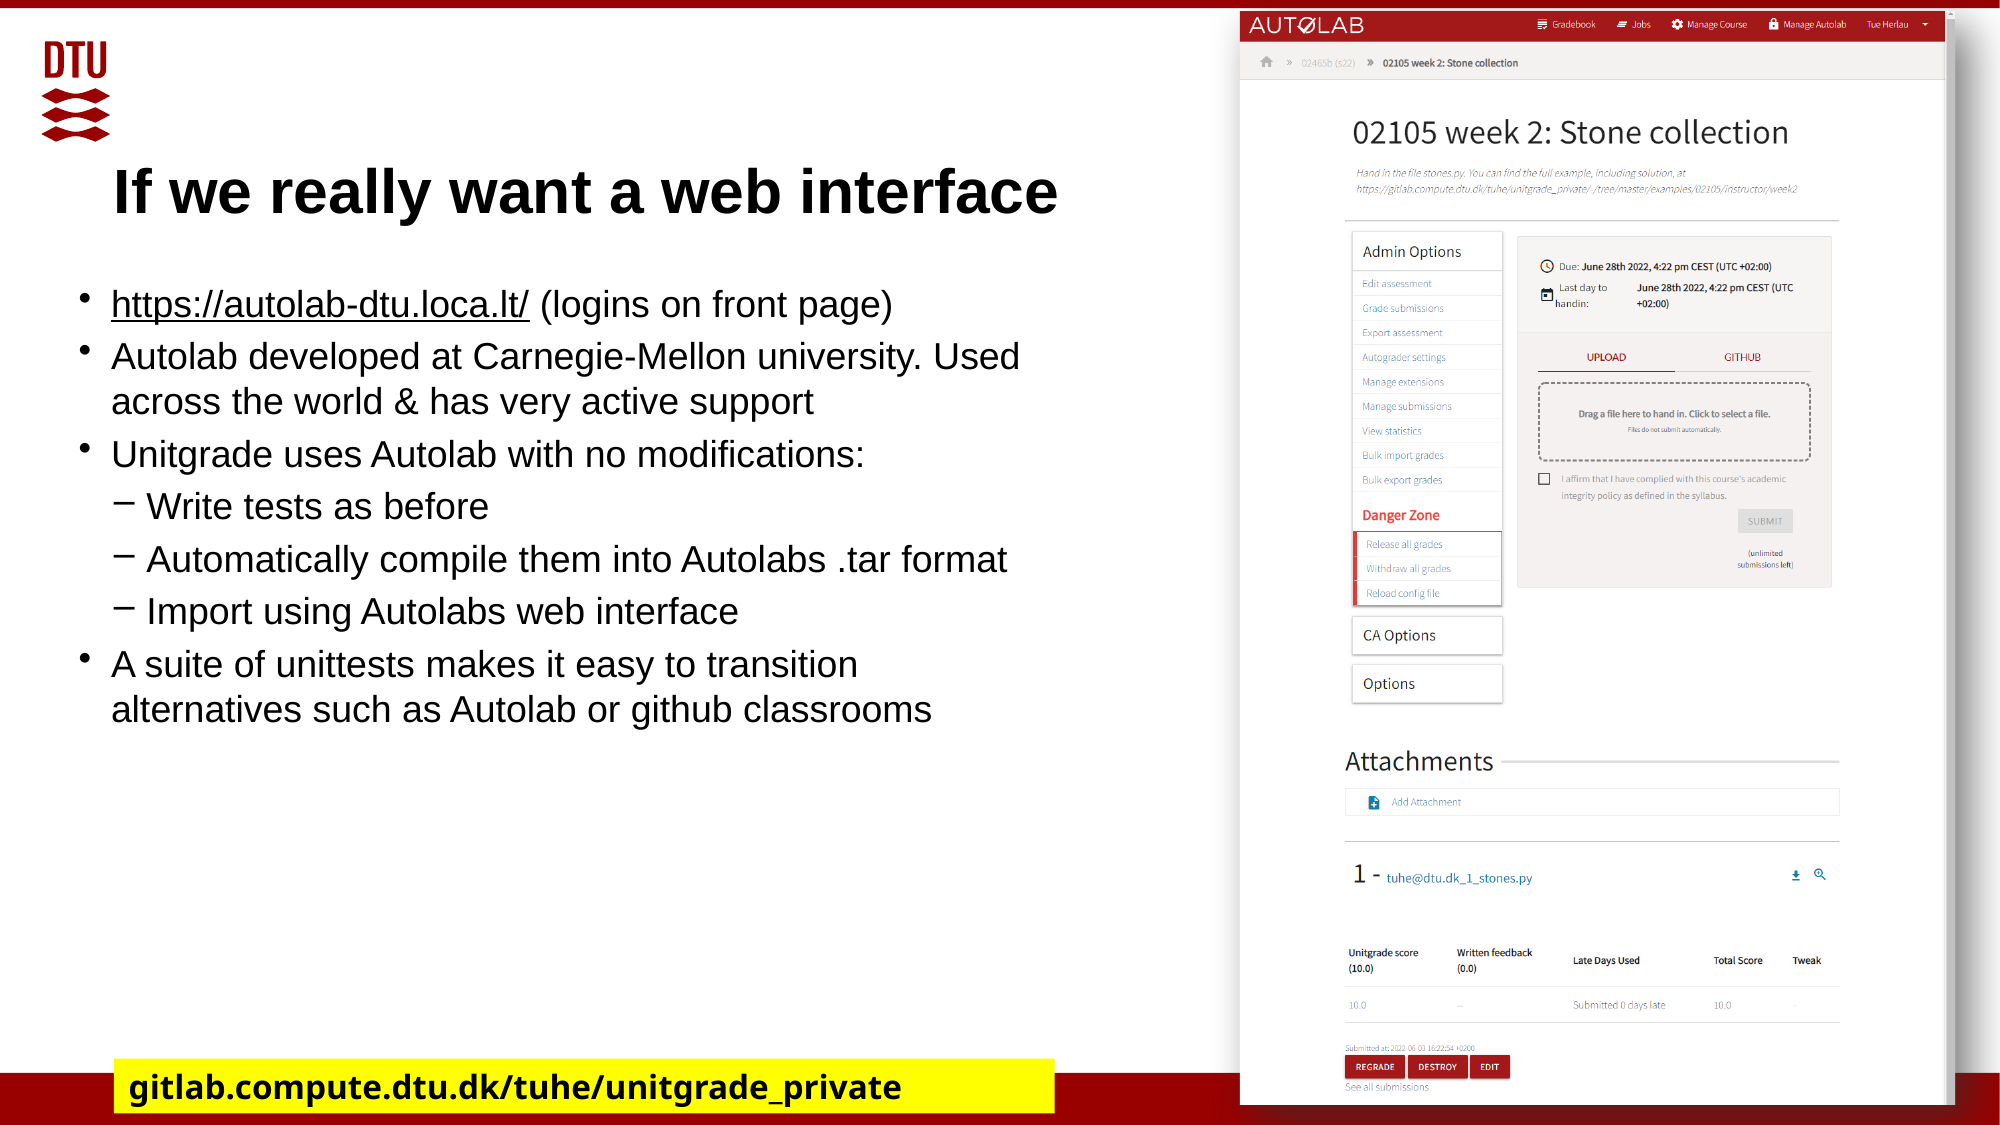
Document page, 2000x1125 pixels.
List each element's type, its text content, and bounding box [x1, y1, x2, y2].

text_box gitlab.compute.dtu.dk/tuhe/unitgrade_private [113, 1058, 1055, 1114]
title If we really want a web interface [113, 66, 1223, 226]
list https://autolab-dtu.loca.lt/ (logins on front page) Autolab developed at Carnegie-Mellon university. Used across the world & has very active support Unitgrade uses Autolab with no modifications: Write tests as before Automatically compile them into Autolabs .tar format Import using Autolabs web interface A suite of unittests makes it easy to transition alternatives such as Autolab or github classrooms [78, 279, 1024, 835]
picture [1239, 10, 1956, 1105]
